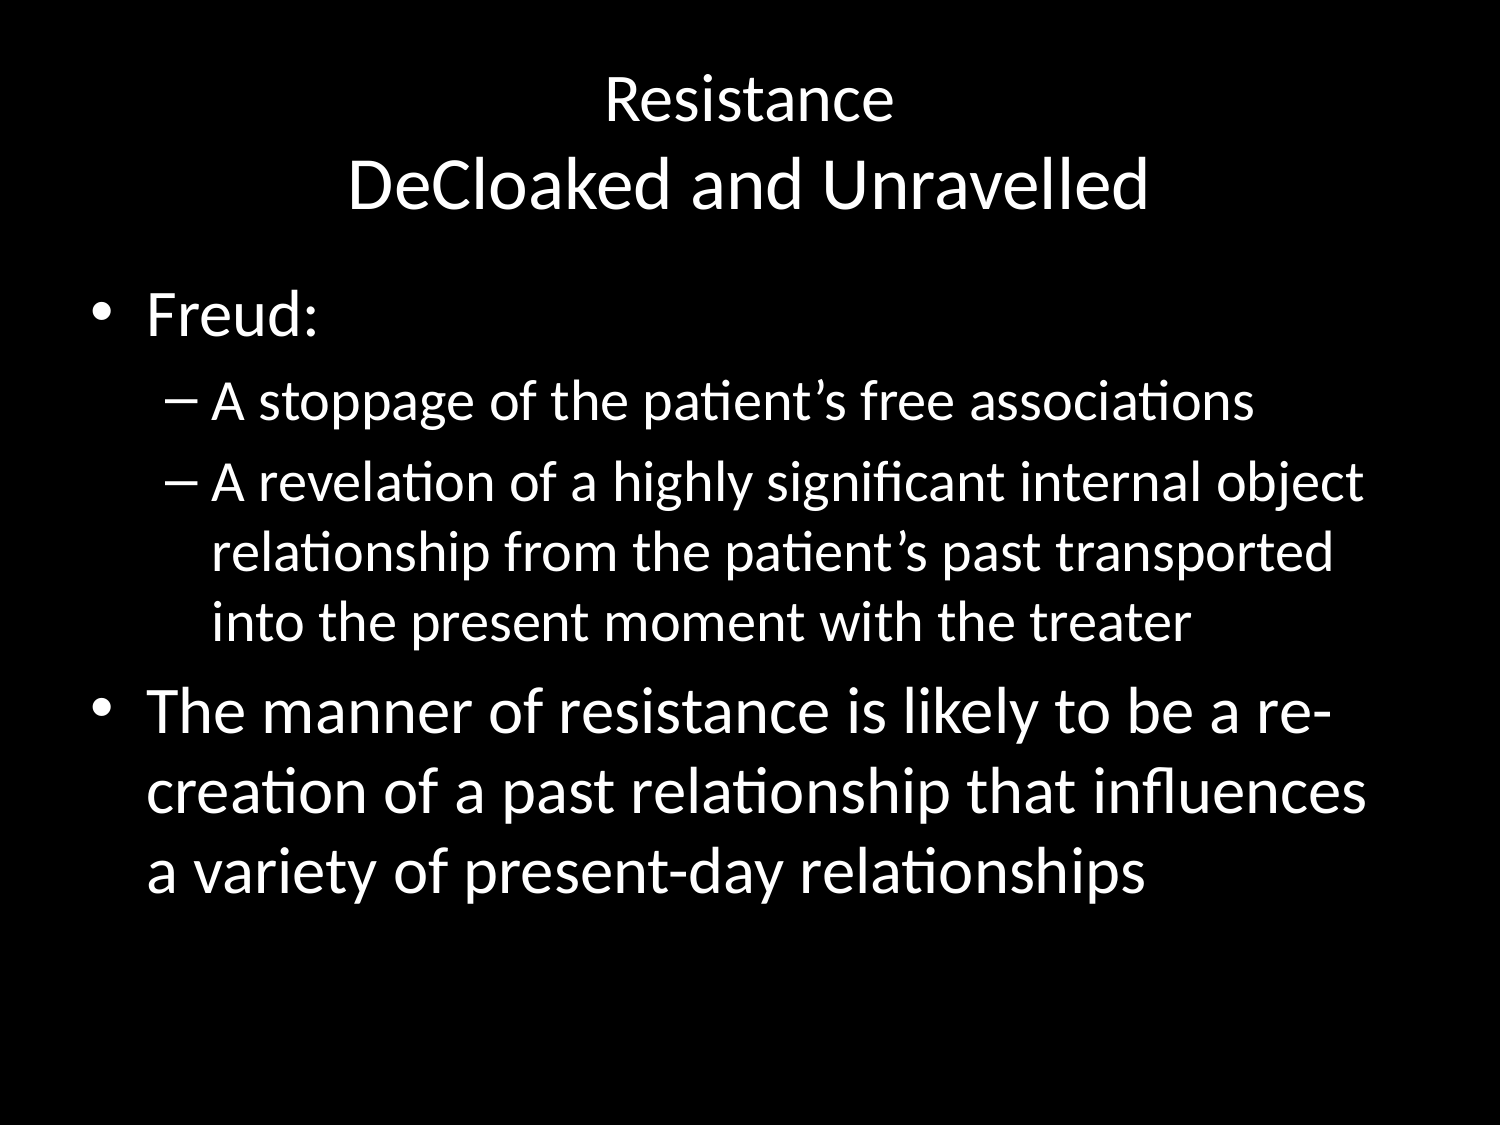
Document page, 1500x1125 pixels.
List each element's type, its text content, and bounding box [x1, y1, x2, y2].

list Freud: A stoppage of the patient’s free associations A revelation of a highly significant internal object relationship from the patient’s past transported into the present moment with the treater The manner of resistance is likely to be a re-creation of a past relationship that influences a variety of present-day relationships [75, 262, 1425, 1005]
title Resistance DeCloaked and Unravelled [75, 45, 1425, 233]
